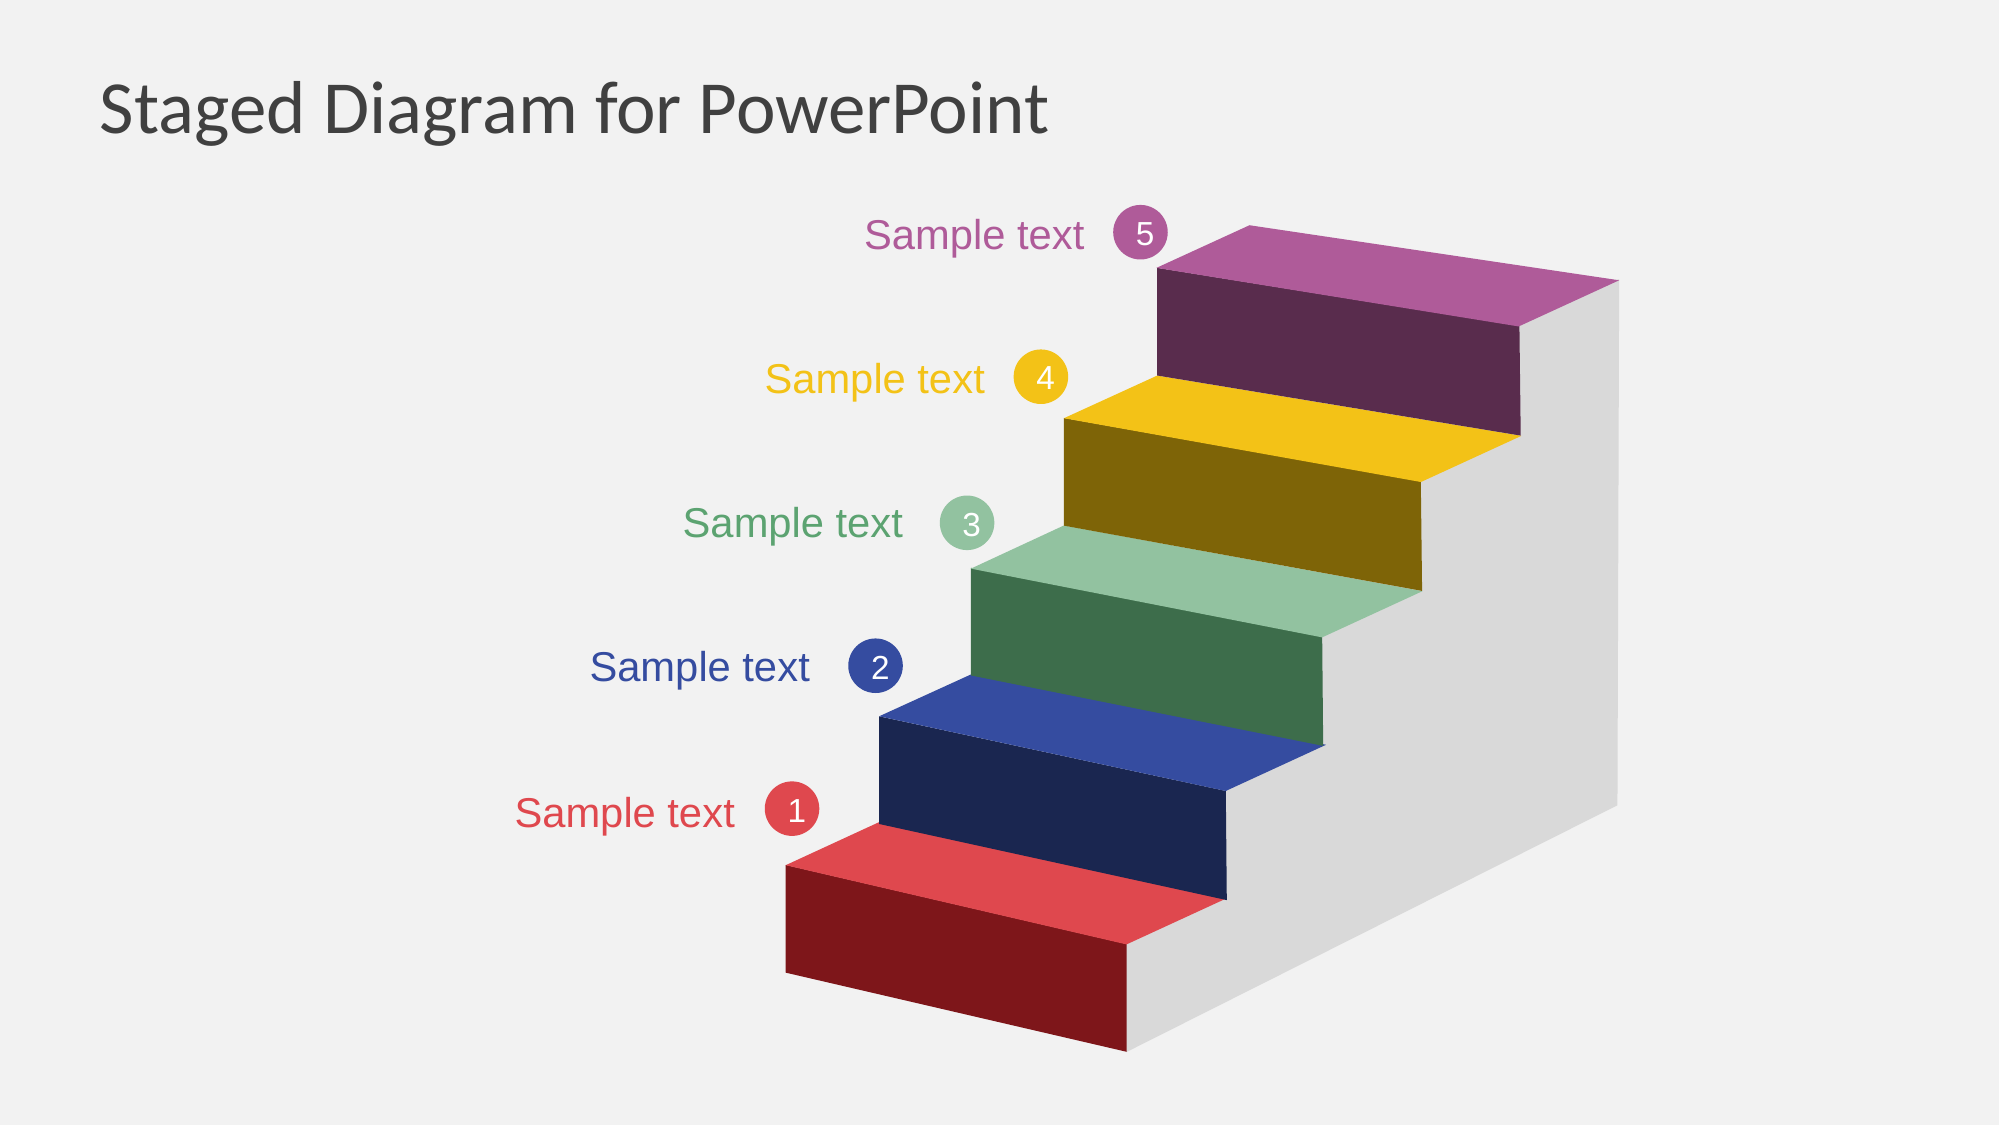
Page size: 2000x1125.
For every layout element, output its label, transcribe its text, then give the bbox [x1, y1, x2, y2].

title Staged Diagram for PowerPoint [99, 45, 1900, 162]
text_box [318, 199, 1620, 1053]
